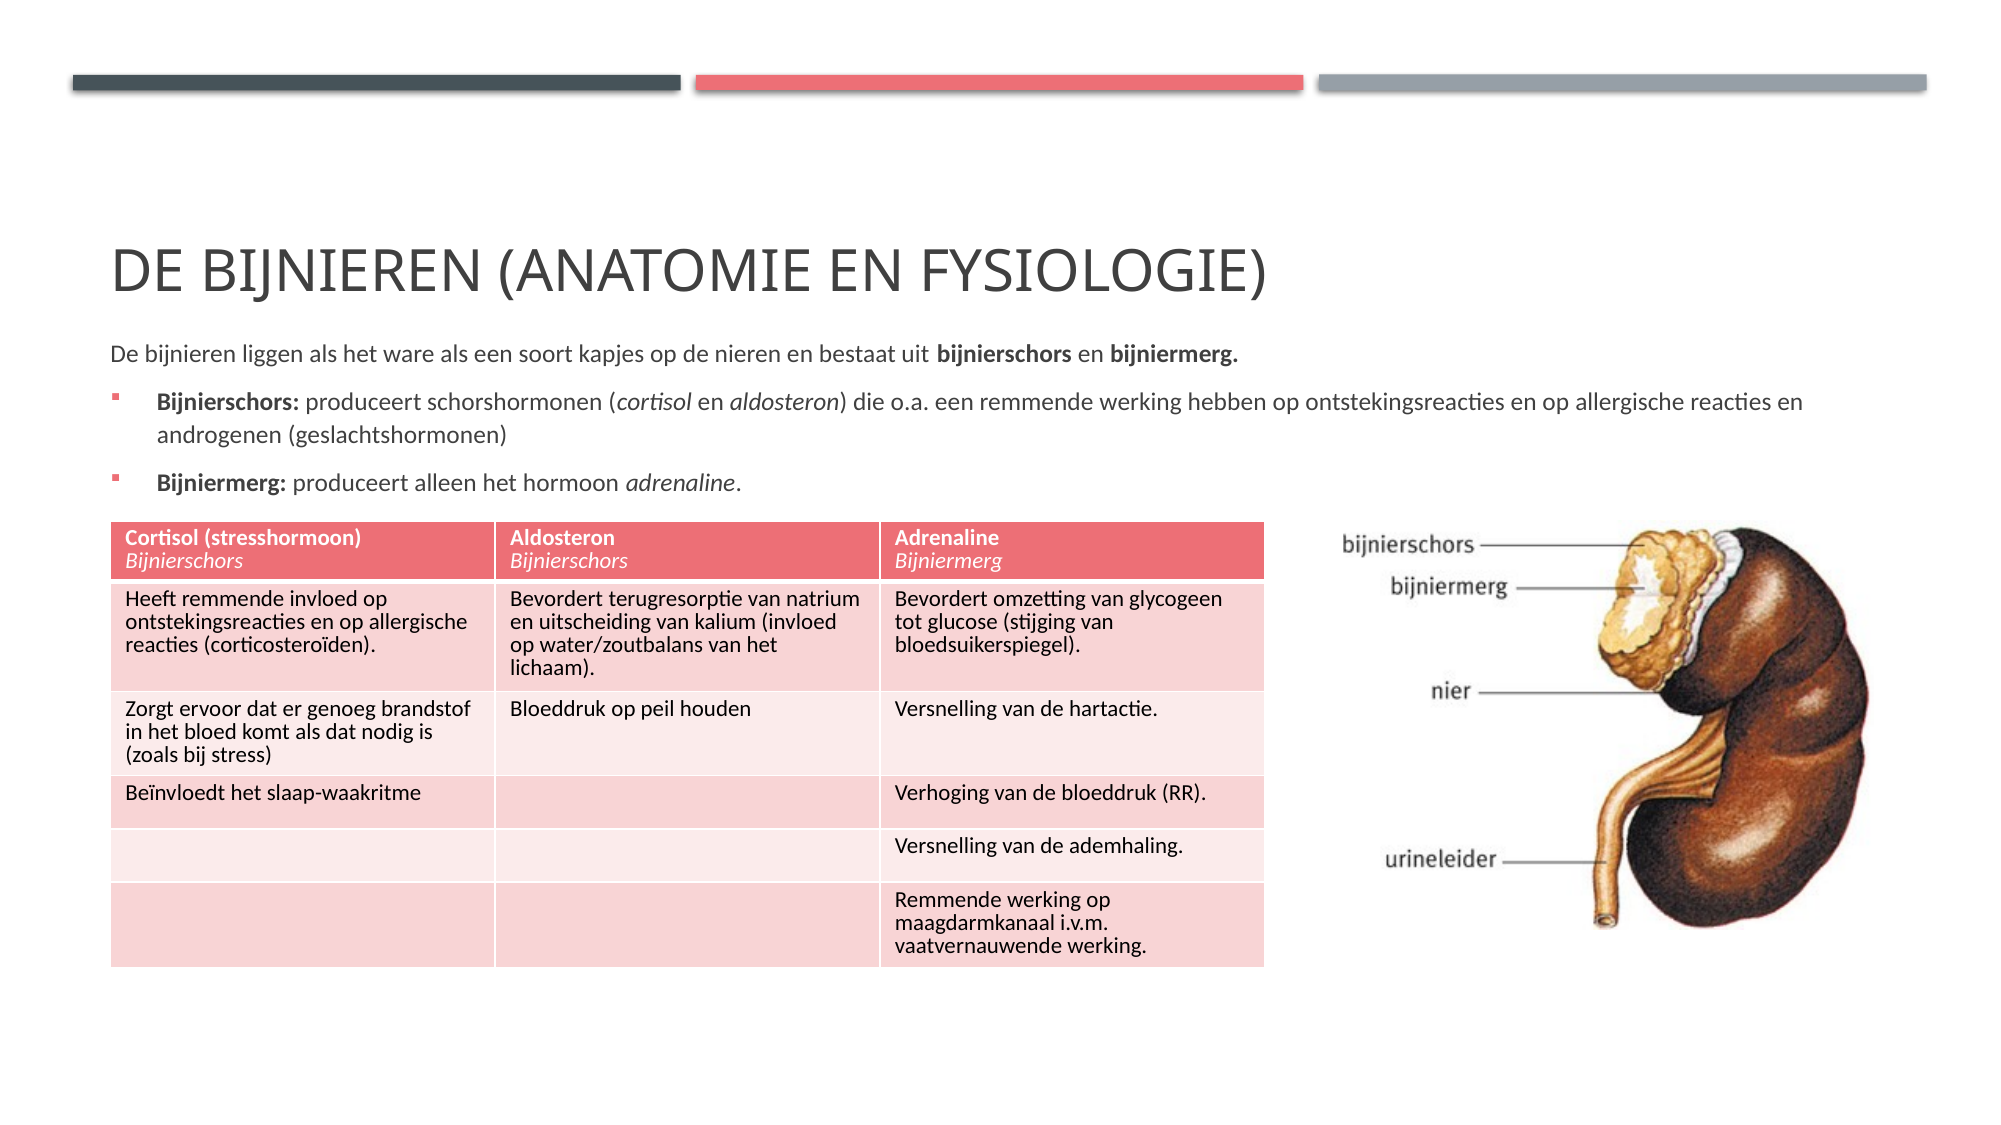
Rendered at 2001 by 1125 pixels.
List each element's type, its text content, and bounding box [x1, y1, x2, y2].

table_cell Bloeddruk op peil houden [496, 692, 879, 775]
table_cell Heeft remmende invloed op ontstekingsreacties en op allergische reacties (corticosteroïden). [111, 584, 494, 691]
table_cell Remmende werking op maagdarmkanaal i.v.m. vaatvernauwende werking. [881, 883, 1264, 967]
table_cell Bevordert terugresorptie van natrium en uitscheiding van kalium (invloed op water/zoutbalans van het lichaam). [496, 584, 879, 691]
table_cell [496, 883, 879, 967]
table_cell Bevordert omzetting van glycogeen tot glucose (stijging van bloedsuikerspiegel). [881, 584, 1264, 691]
table_cell Beïnvloedt het slaap-waakritme [111, 776, 494, 828]
title De bijnieren (anatomie en fysiologie) [95, 115, 1905, 311]
table_cell [496, 776, 879, 828]
table_cell Versnelling van de ademhaling. [881, 830, 1264, 881]
table_cell Verhoging van de bloeddruk (RR). [881, 776, 1264, 828]
picture [1343, 520, 1874, 931]
table_cell [111, 883, 494, 967]
table_cell Zorgt ervoor dat er genoeg brandstof in het bloed komt als dat nodig is (zoals bij stress) [111, 692, 494, 775]
list De bijnieren liggen als het ware als een soort kapjes op de nieren en bestaat uit bijnierschors en bijniermerg. Bijnierschors: produceert schorshormonen (cortisol en aldosteron) die o.a. een remmende werking hebben op ontstekingsreacties en op allergische reacties en androgenen (geslachtshormonen) Bijniermerg: produceert alleen het hormoon adrenaline. [95, 326, 1905, 505]
table_cell [111, 830, 494, 881]
table_header Adrenaline Bijniermerg [881, 522, 1264, 579]
table_header Aldosteron Bijnierschors [496, 522, 879, 579]
table_cell [496, 830, 879, 881]
table_cell Versnelling van de hartactie. [881, 692, 1264, 775]
table_header Cortisol (stresshormoon) Bijnierschors [111, 522, 494, 579]
